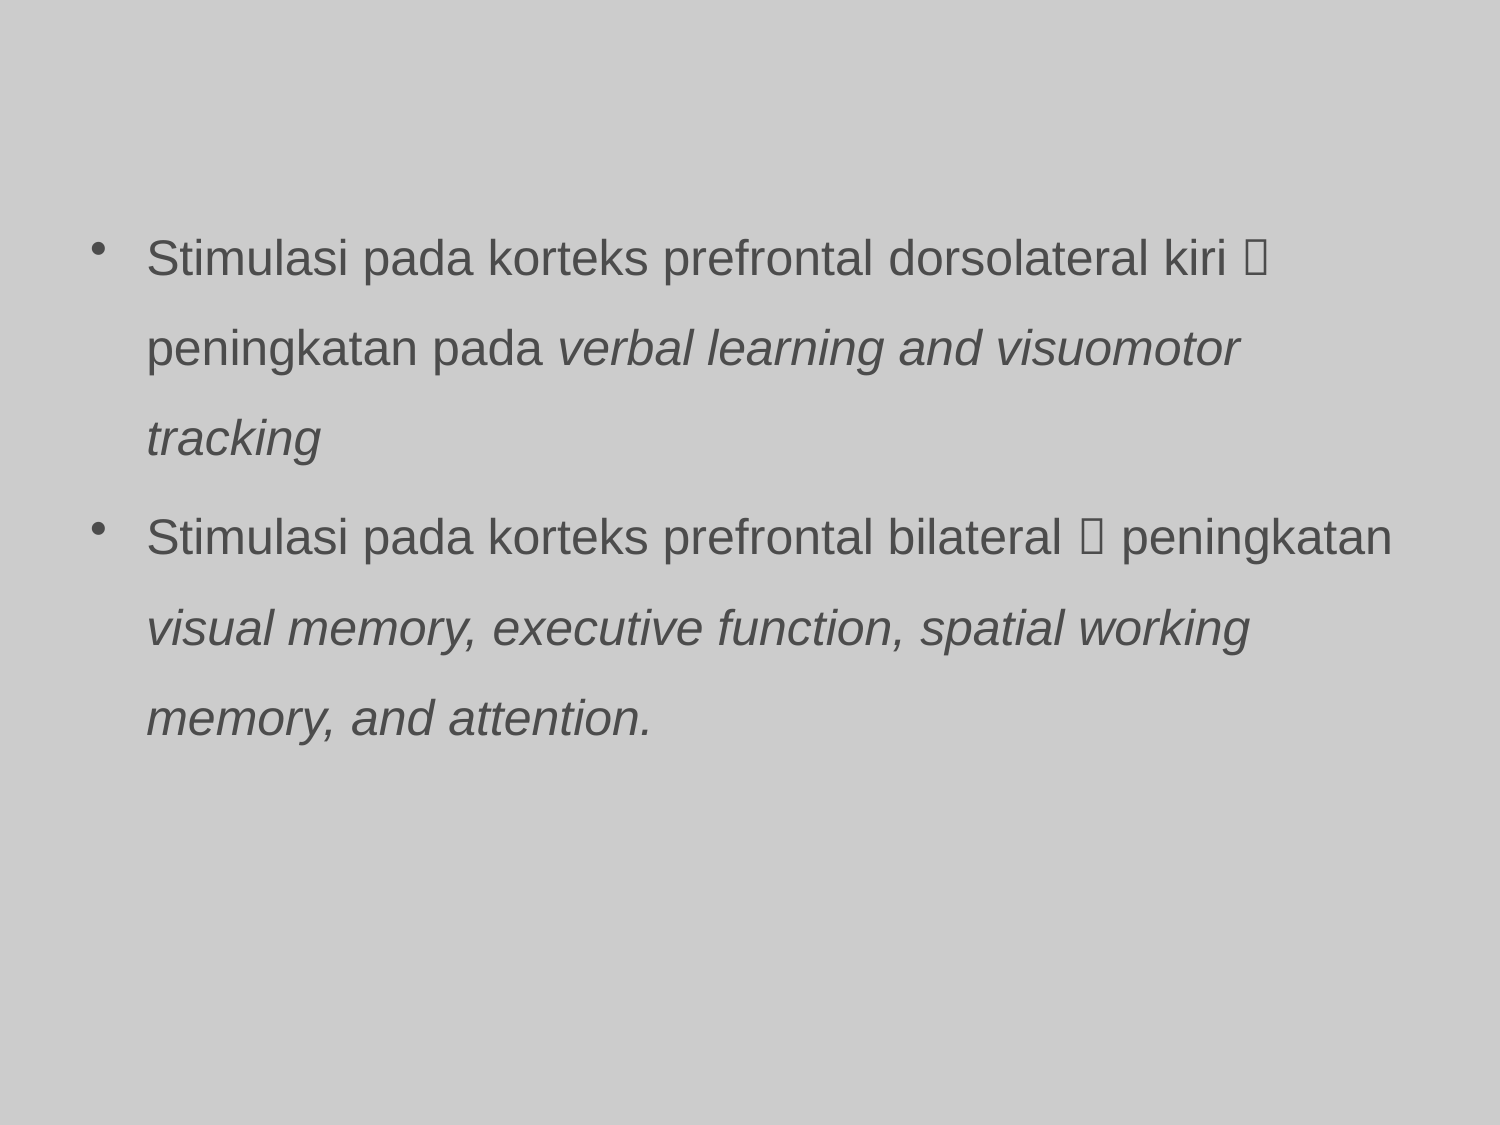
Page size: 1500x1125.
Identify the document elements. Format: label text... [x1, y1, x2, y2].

list Stimulasi pada korteks prefrontal dorsolateral kiri  peningkatan pada verbal learning and visuomotor tracking Stimulasi pada korteks prefrontal bilateral  peningkatan visual memory, executive function, spatial working memory, and attention. [74, 187, 1426, 988]
